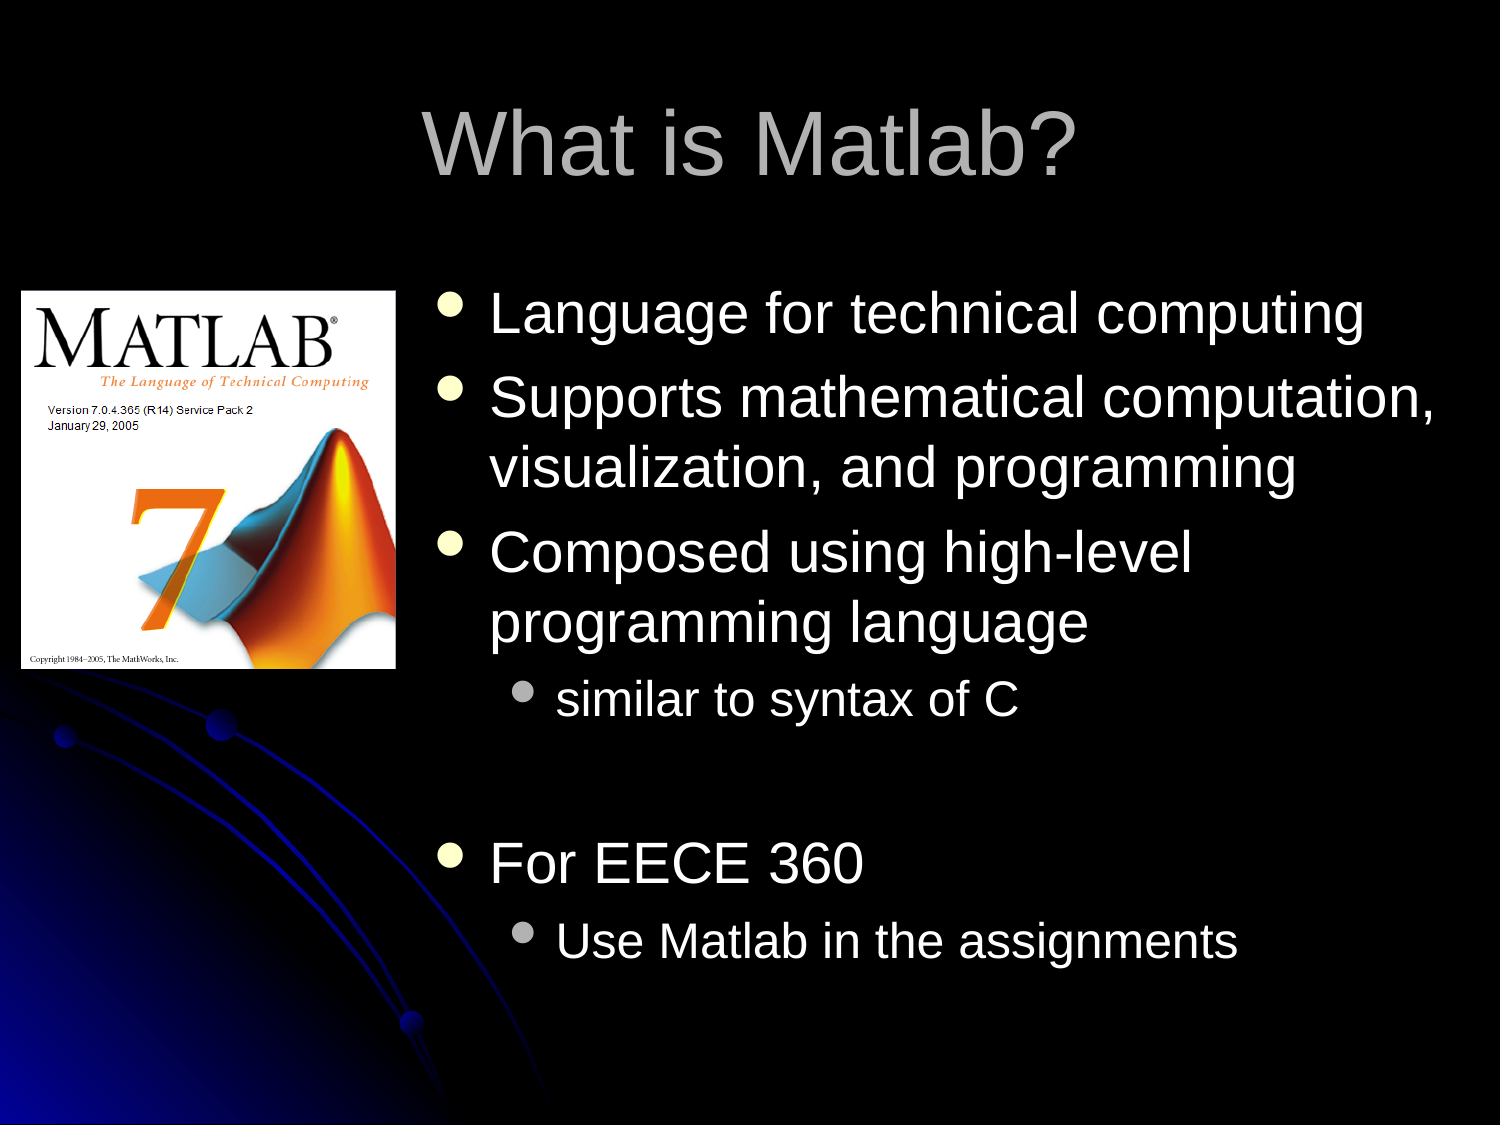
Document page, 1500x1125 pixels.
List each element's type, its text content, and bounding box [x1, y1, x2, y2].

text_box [21, 290, 396, 669]
list Language for technical computing Supports mathematical computation, visualization, and programming Composed using high-level programming language similar to syntax of C For EECE 360 Use Matlab in the assignments [419, 266, 1465, 1011]
title What is Matlab? [74, 45, 1426, 233]
